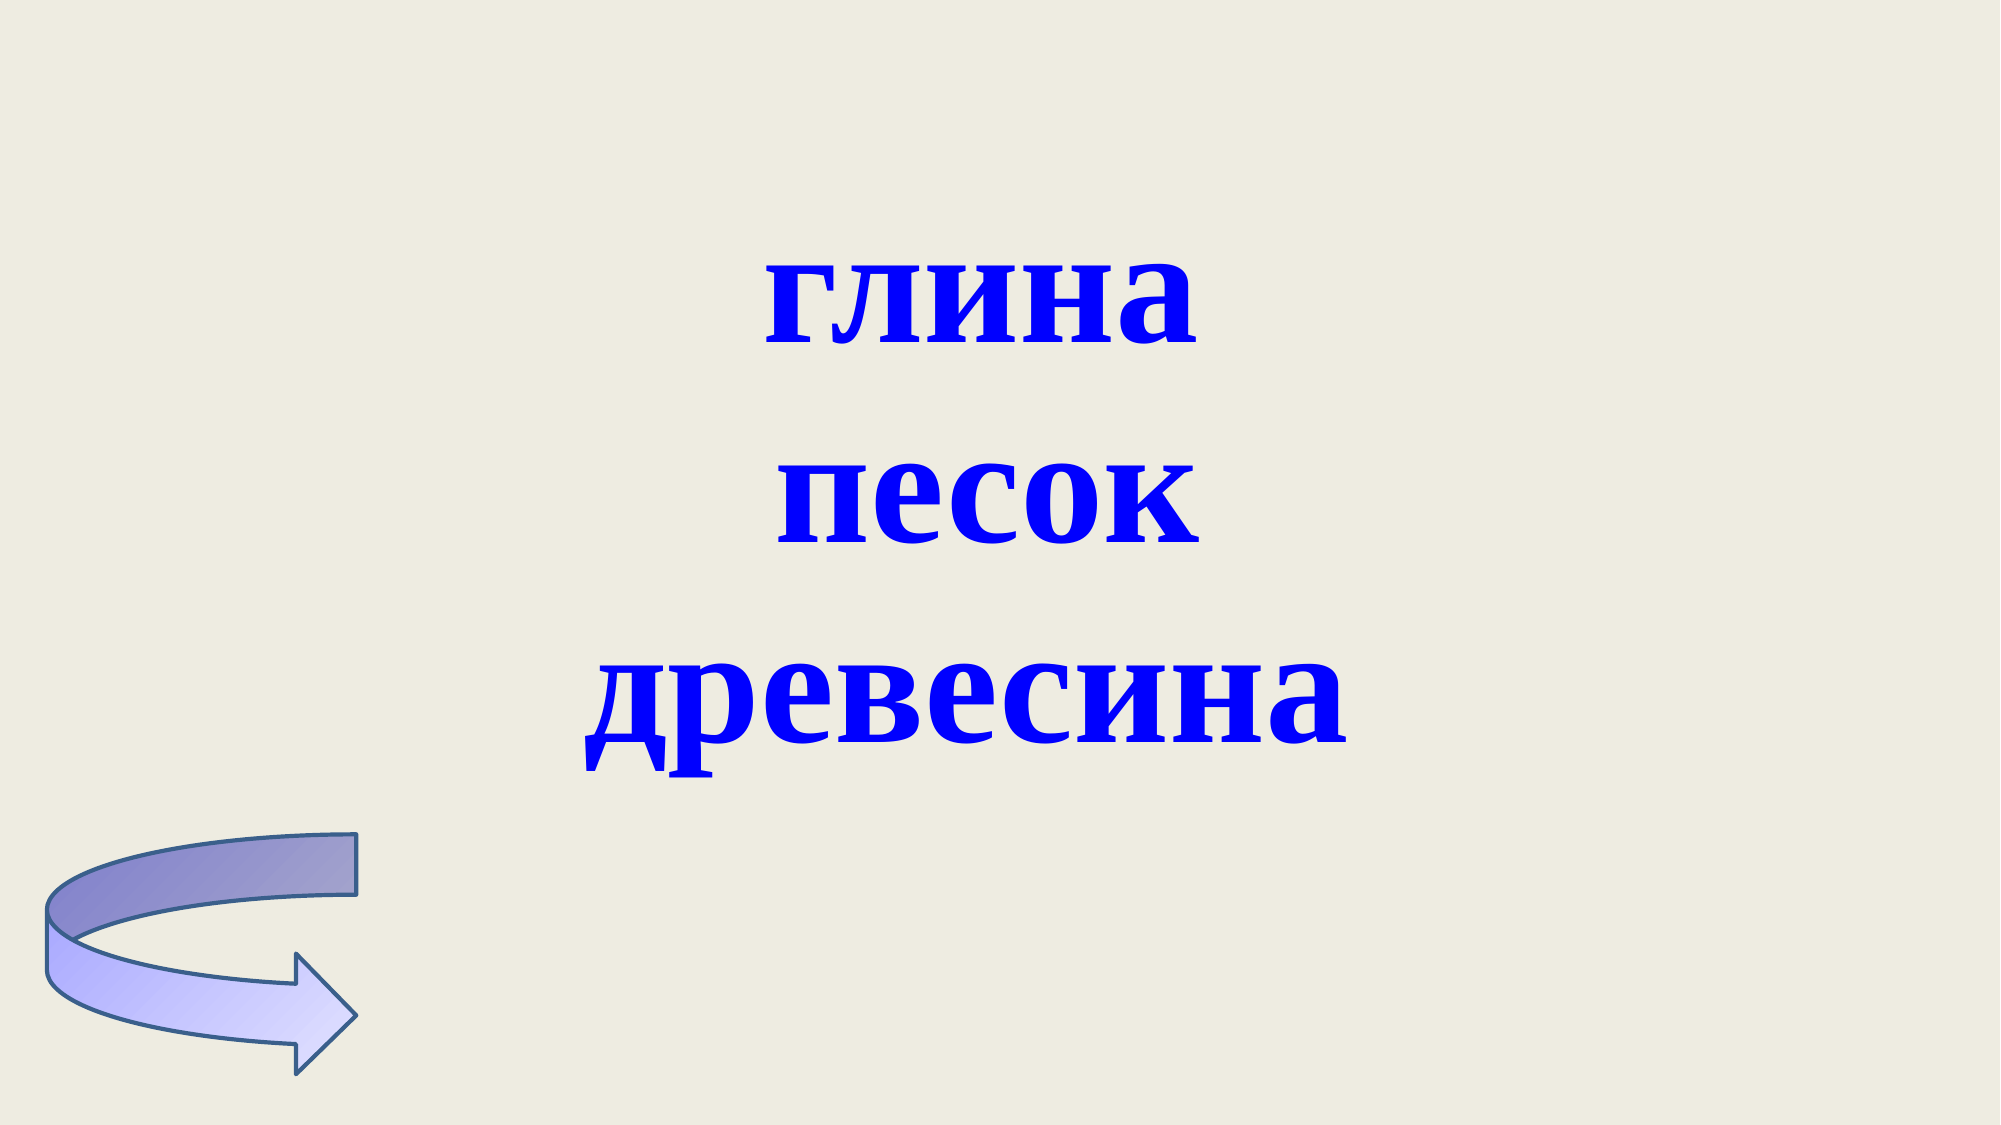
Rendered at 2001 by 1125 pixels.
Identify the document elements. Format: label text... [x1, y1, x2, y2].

text_box глина песок древесина [276, 33, 1657, 784]
text_box [44, 832, 359, 1077]
